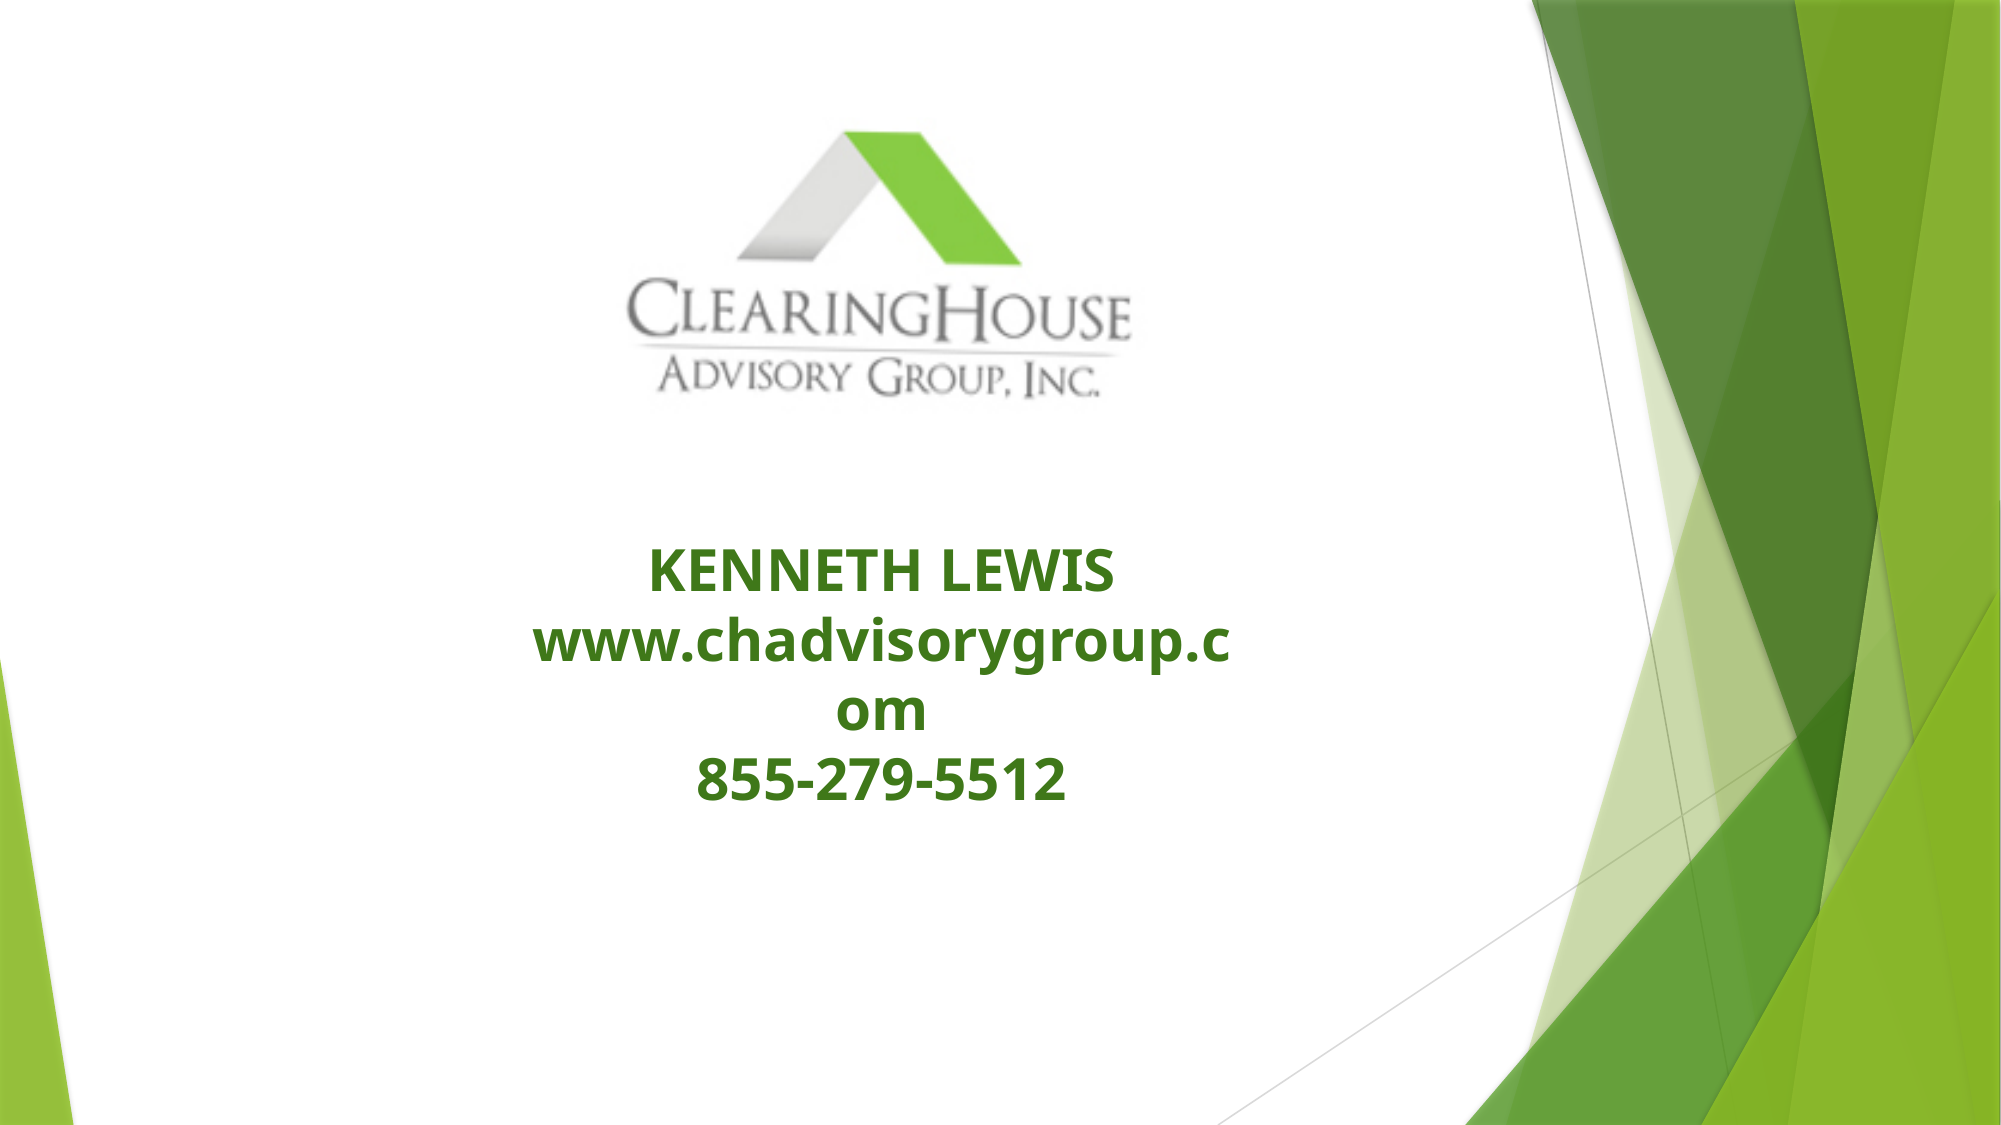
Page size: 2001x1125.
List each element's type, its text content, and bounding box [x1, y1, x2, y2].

picture [611, 116, 1153, 425]
list [111, 752, 1522, 991]
text_box KENNETH LEWIS www.chadvisorygroup.com 855-279-5512 [500, 480, 1264, 820]
